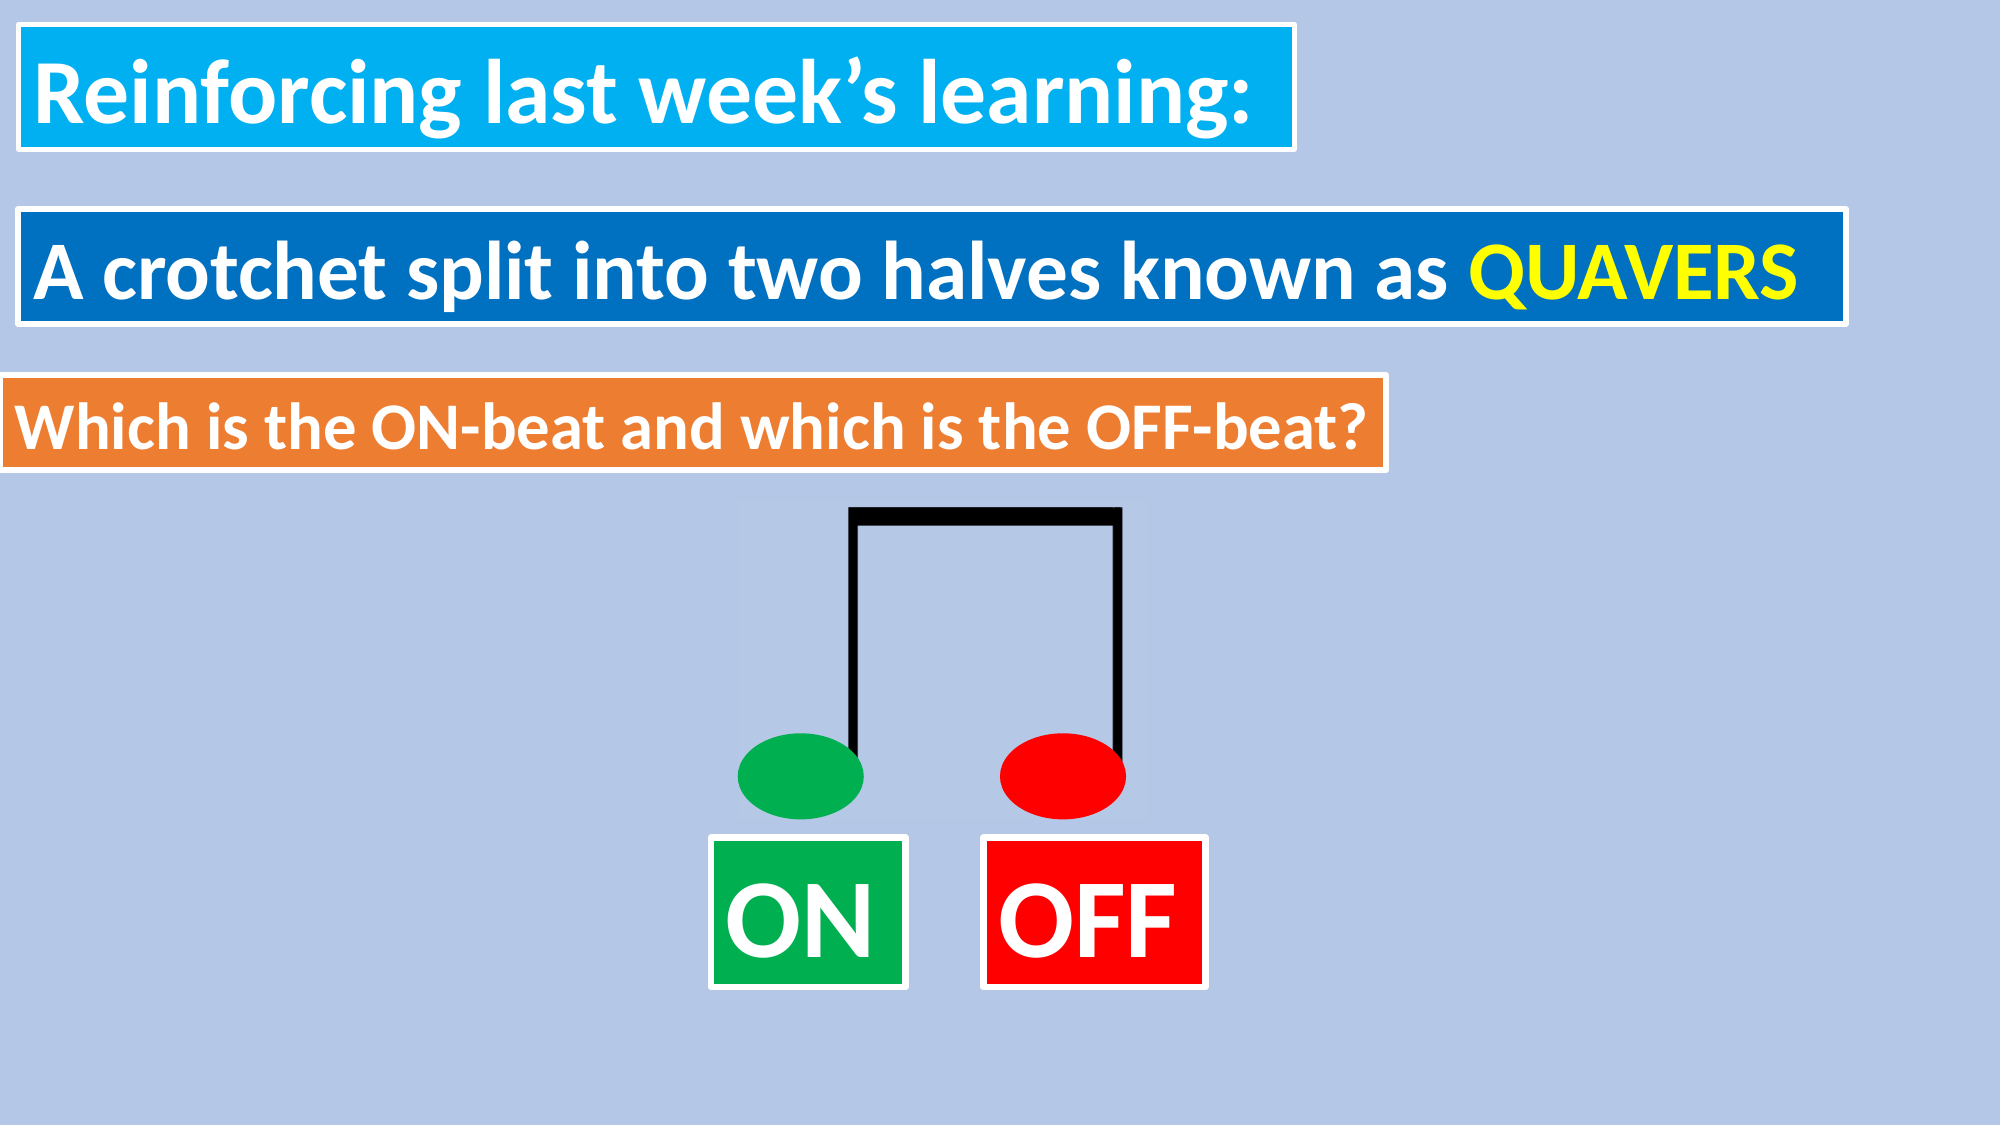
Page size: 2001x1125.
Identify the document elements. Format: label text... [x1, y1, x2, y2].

text_box ON [710, 837, 906, 988]
text_box Which is the ON-beat and which is the OFF-beat? [0, 375, 1387, 470]
text_box A crotchet split into two halves known as QUAVERS [18, 209, 1846, 324]
picture [737, 499, 1149, 820]
text_box Reinforcing last week’s learning: [18, 24, 1295, 150]
text_box OFF [983, 837, 1206, 988]
